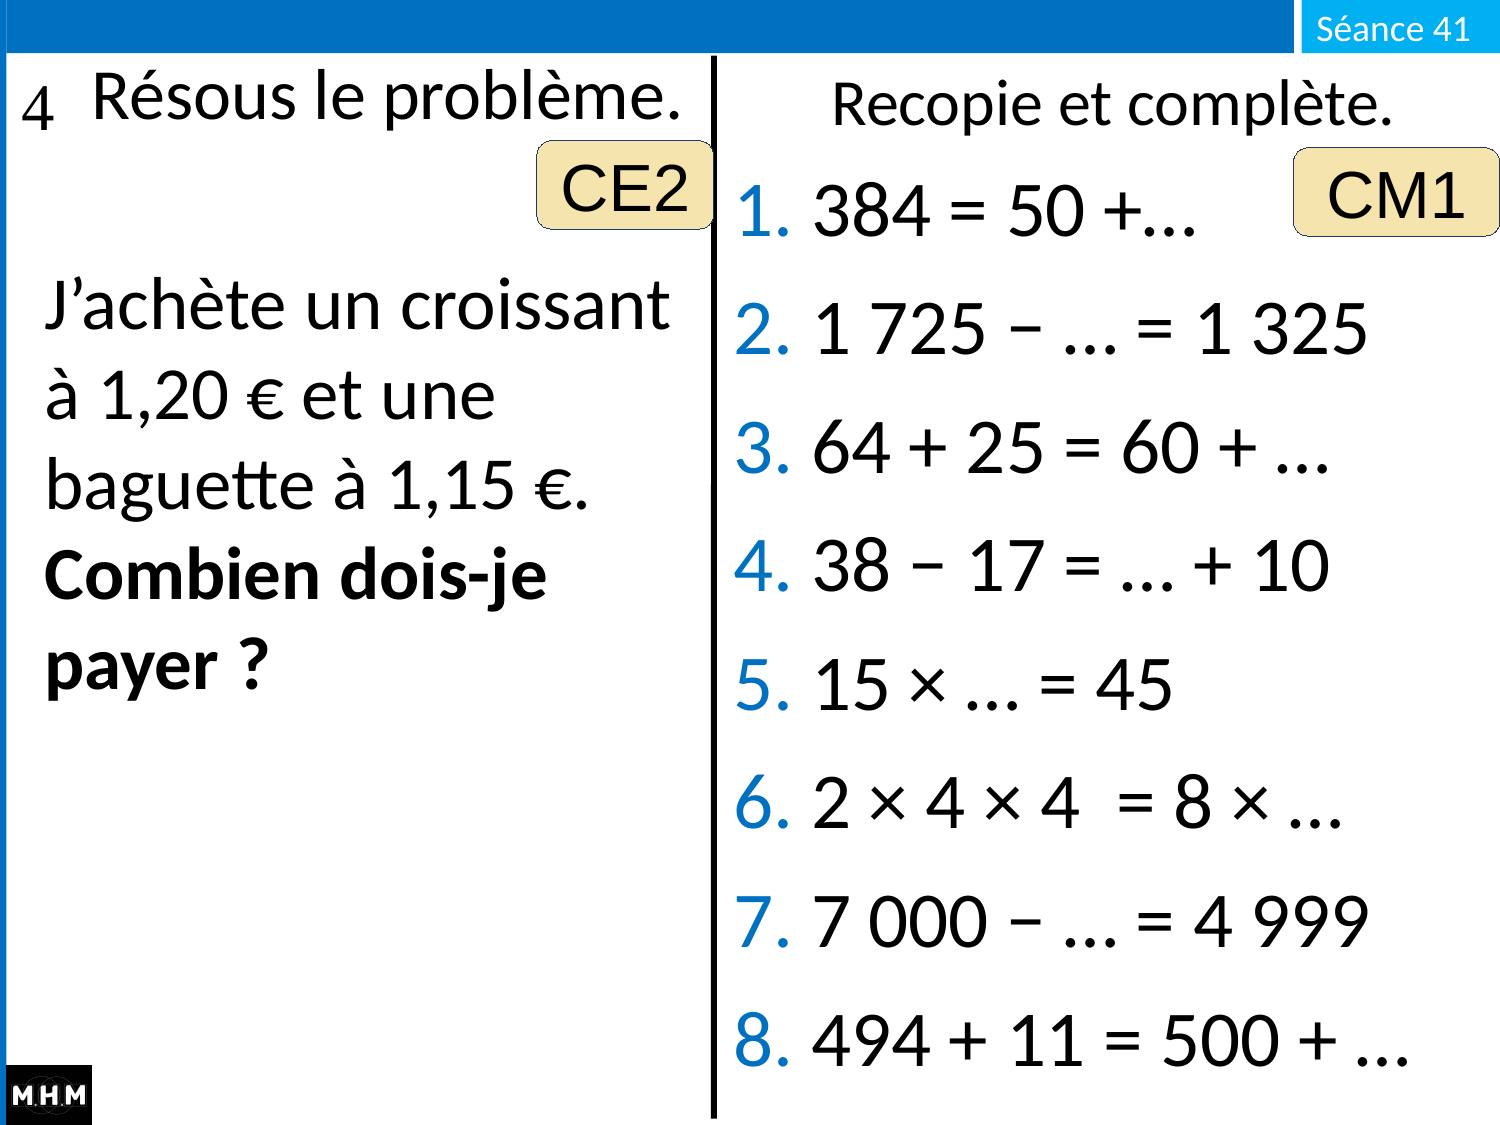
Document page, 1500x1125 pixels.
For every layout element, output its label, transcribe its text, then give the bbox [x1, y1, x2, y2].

text_box J’achète un croissant à 1,20 € et une baguette à 1,15 €. Combien dois-je payer ? [29, 246, 709, 712]
text_box Recopie et complète. [816, 60, 1497, 124]
picture [6, 1065, 92, 1125]
text_box CM1 [1293, 147, 1500, 237]
title Résous le problème. [714, 57, 723, 144]
title Résous le problème. [77, 57, 713, 144]
text_box 1. 384 = 50 +… 2. 1 725 − … = 1 325 3. 64 + 25 = 60 + … 4. 38 − 17 = … + 10 5. 15 × … = 45 6. 2 × 4 × 4 = 8 × … 7. 7 000 − … = 4 999 8. 494 + 11 = 500 + … [718, 124, 1500, 1091]
text_box CE2 [536, 140, 714, 230]
